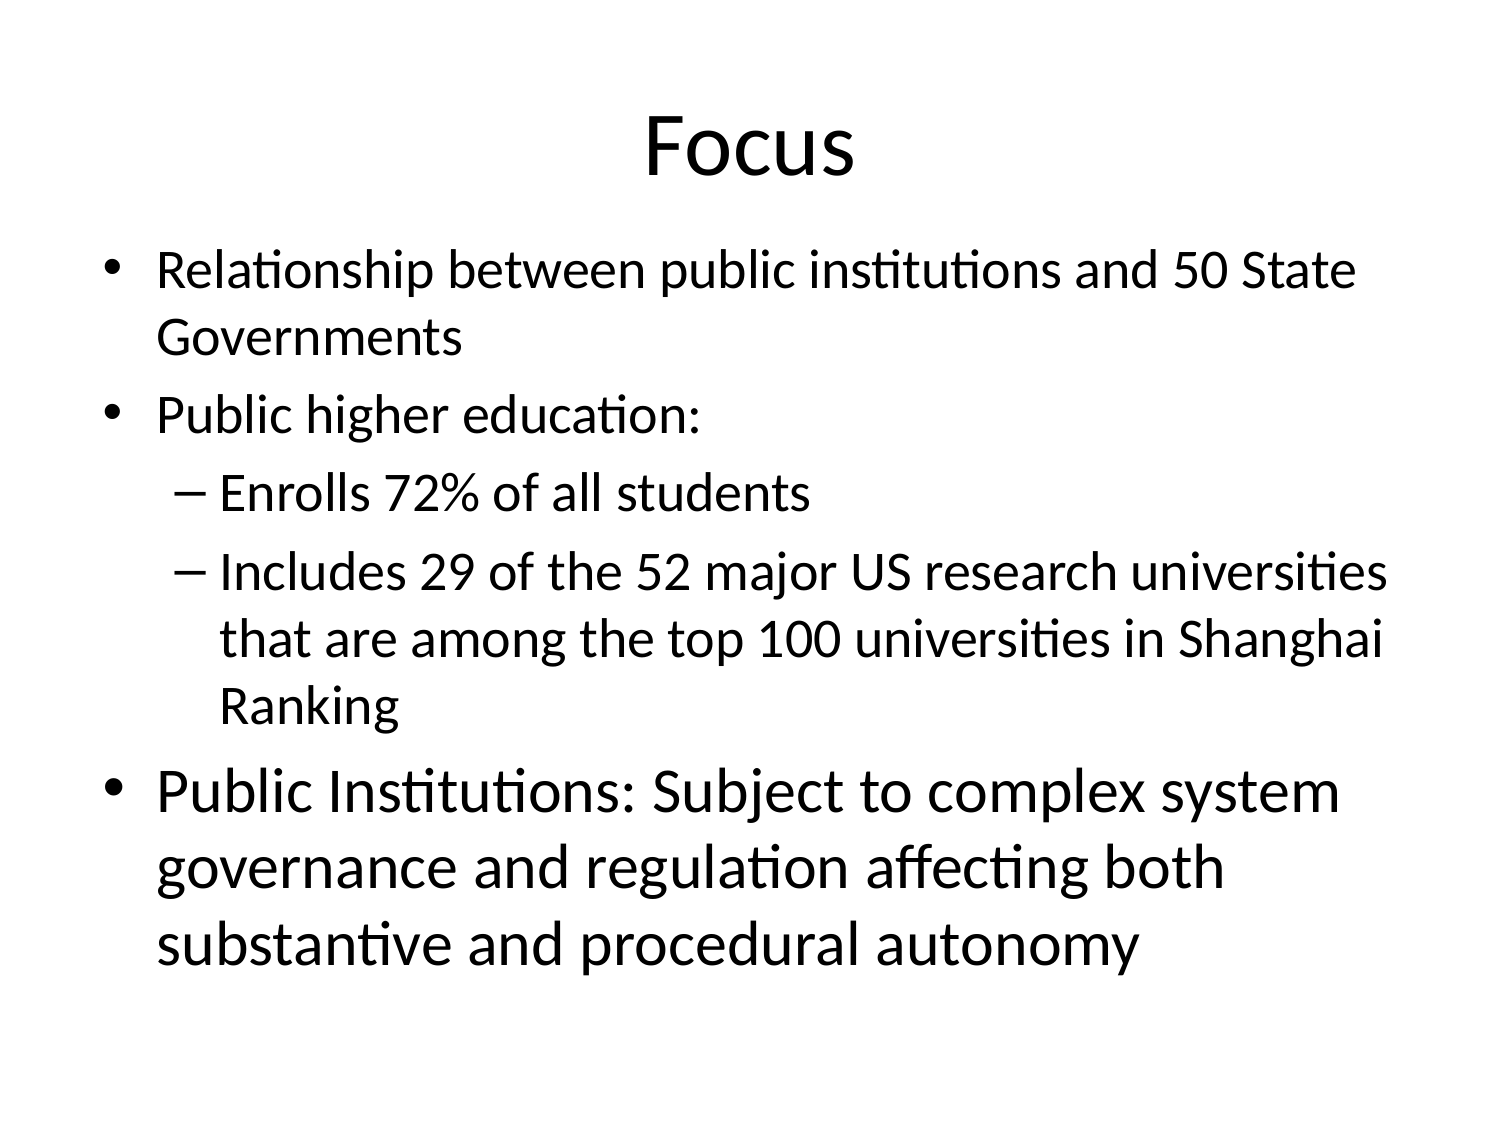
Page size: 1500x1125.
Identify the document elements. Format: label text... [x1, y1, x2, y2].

list Relationship between public institutions and 50 State Governments Public higher education: Enrolls 72% of all students Includes 29 of the 52 major US research universities that are among the top 100 universities in Shanghai Ranking Public Institutions: Subject to complex system governance and regulation affecting both substantive and procedural autonomy [87, 224, 1438, 988]
title Focus [75, 45, 1425, 233]
